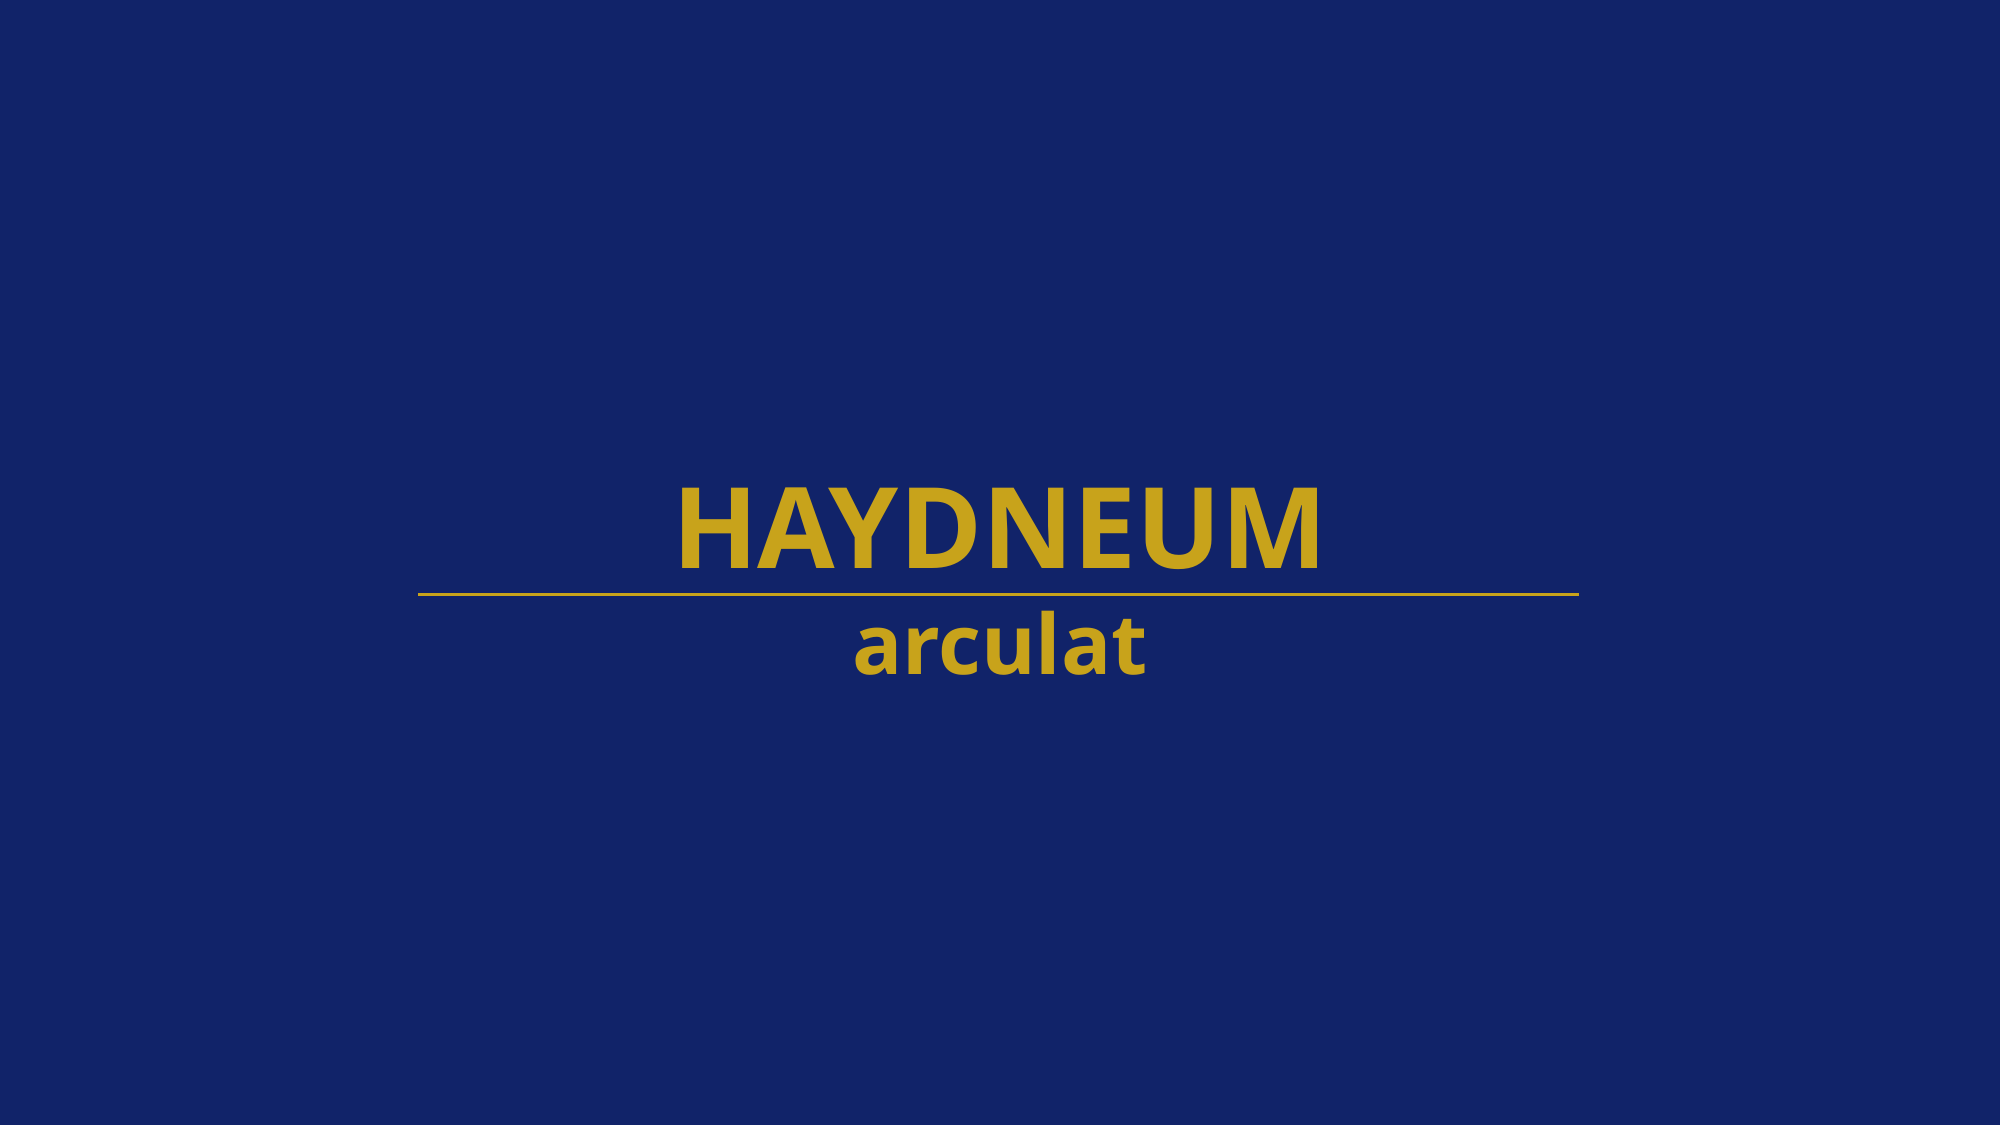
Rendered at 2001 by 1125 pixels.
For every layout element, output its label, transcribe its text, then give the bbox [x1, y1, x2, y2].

text_box HAYDNEUM arculat [0, 448, 2000, 699]
